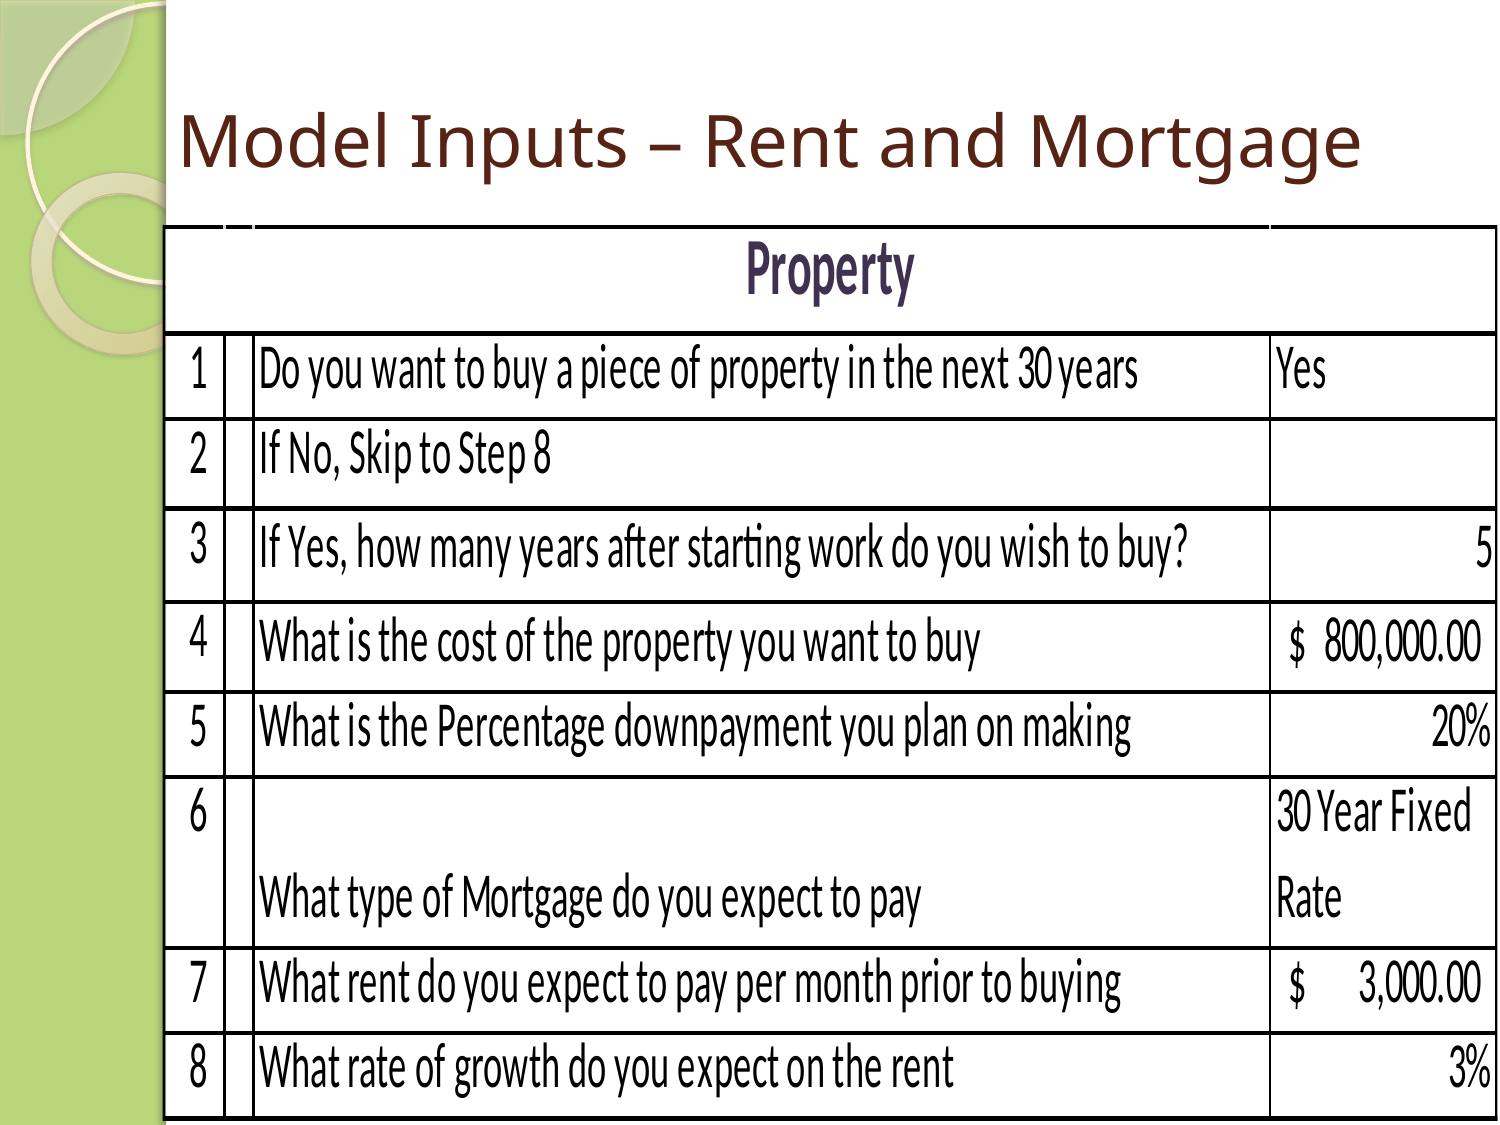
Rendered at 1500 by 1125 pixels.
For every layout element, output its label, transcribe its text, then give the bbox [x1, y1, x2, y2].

title Model Inputs – Rent and Mortgage [162, 45, 1393, 222]
picture [162, 224, 1500, 1125]
